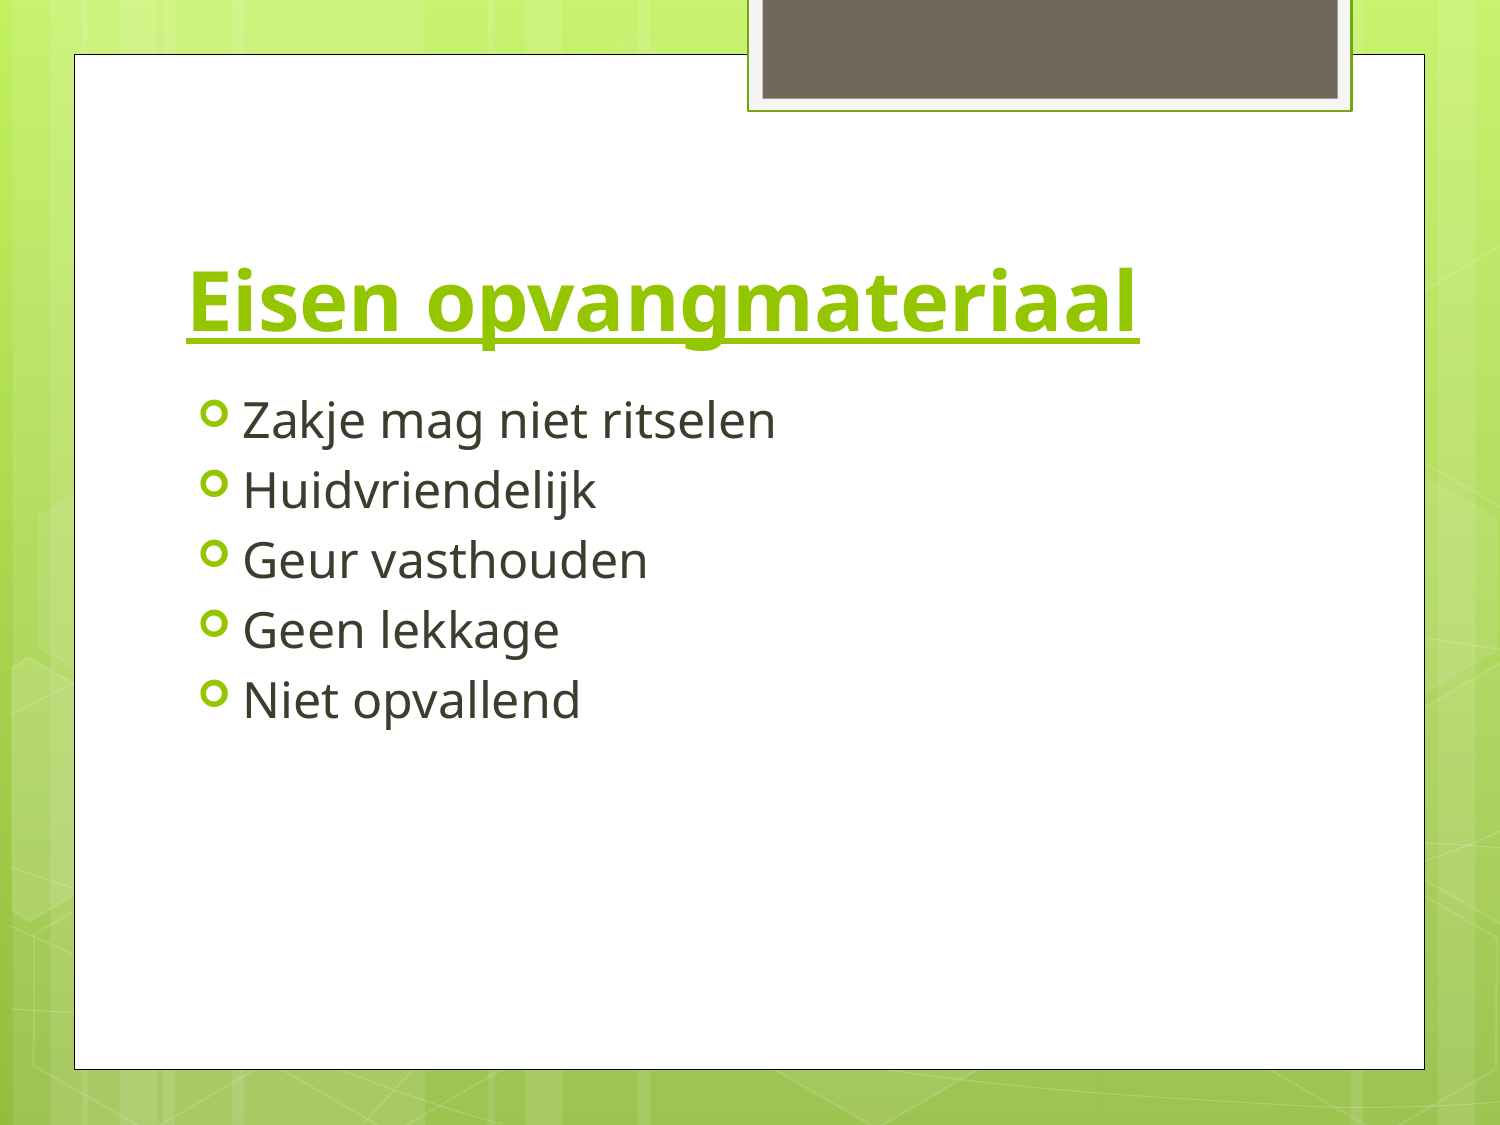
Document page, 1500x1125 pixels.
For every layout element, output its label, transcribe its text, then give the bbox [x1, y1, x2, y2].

title Eisen opvangmateriaal [171, 168, 1324, 357]
list Zakje mag niet ritselen Huidvriendelijk Geur vasthouden Geen lekkage Niet opvallend [171, 381, 1283, 957]
